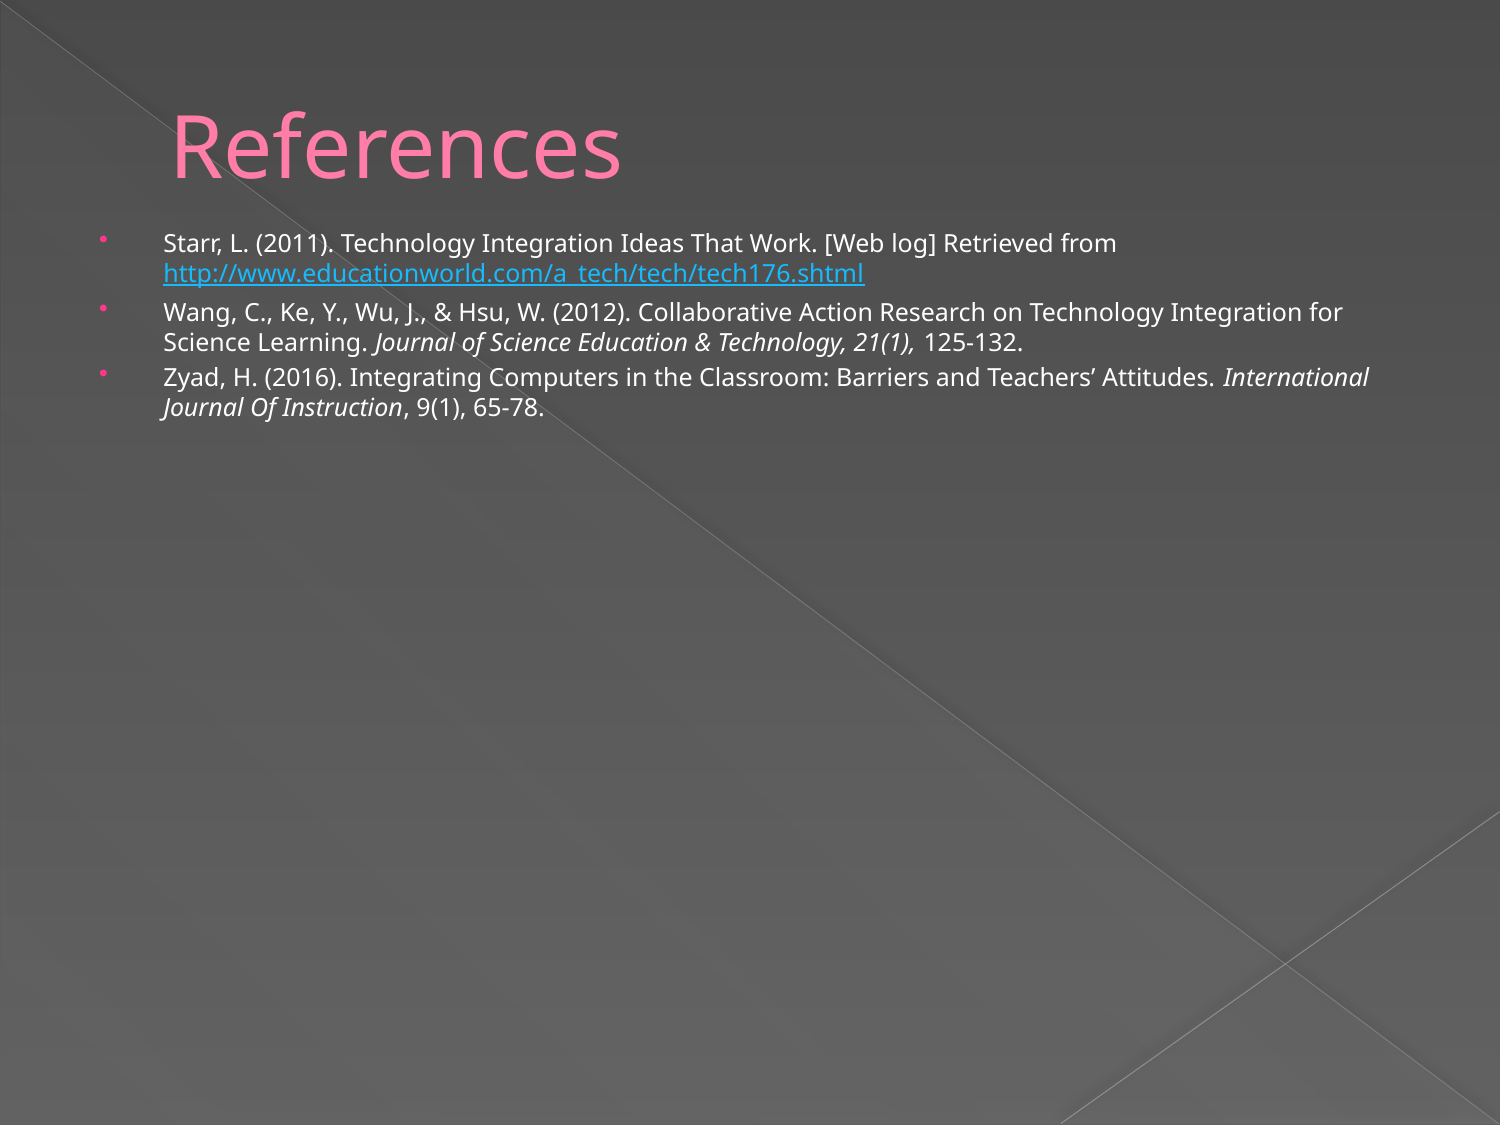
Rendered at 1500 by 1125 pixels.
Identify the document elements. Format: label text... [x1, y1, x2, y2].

title References [75, 49, 1425, 219]
list Starr, L. (2011). Technology Integration Ideas That Work. [Web log] Retrieved from http://www.educationworld.com/a_tech/tech/tech176.shtml Wang, C., Ke, Y., Wu, J., & Hsu, W. (2012). Collaborative Action Research on Technology Integration for Science Learning. Journal of Science Education & Technology, 21(1), 125-132. Zyad, H. (2016). Integrating Computers in the Classroom: Barriers and Teachers’ Attitudes. International Journal Of Instruction, 9(1), 65-78. [75, 219, 1425, 1022]
